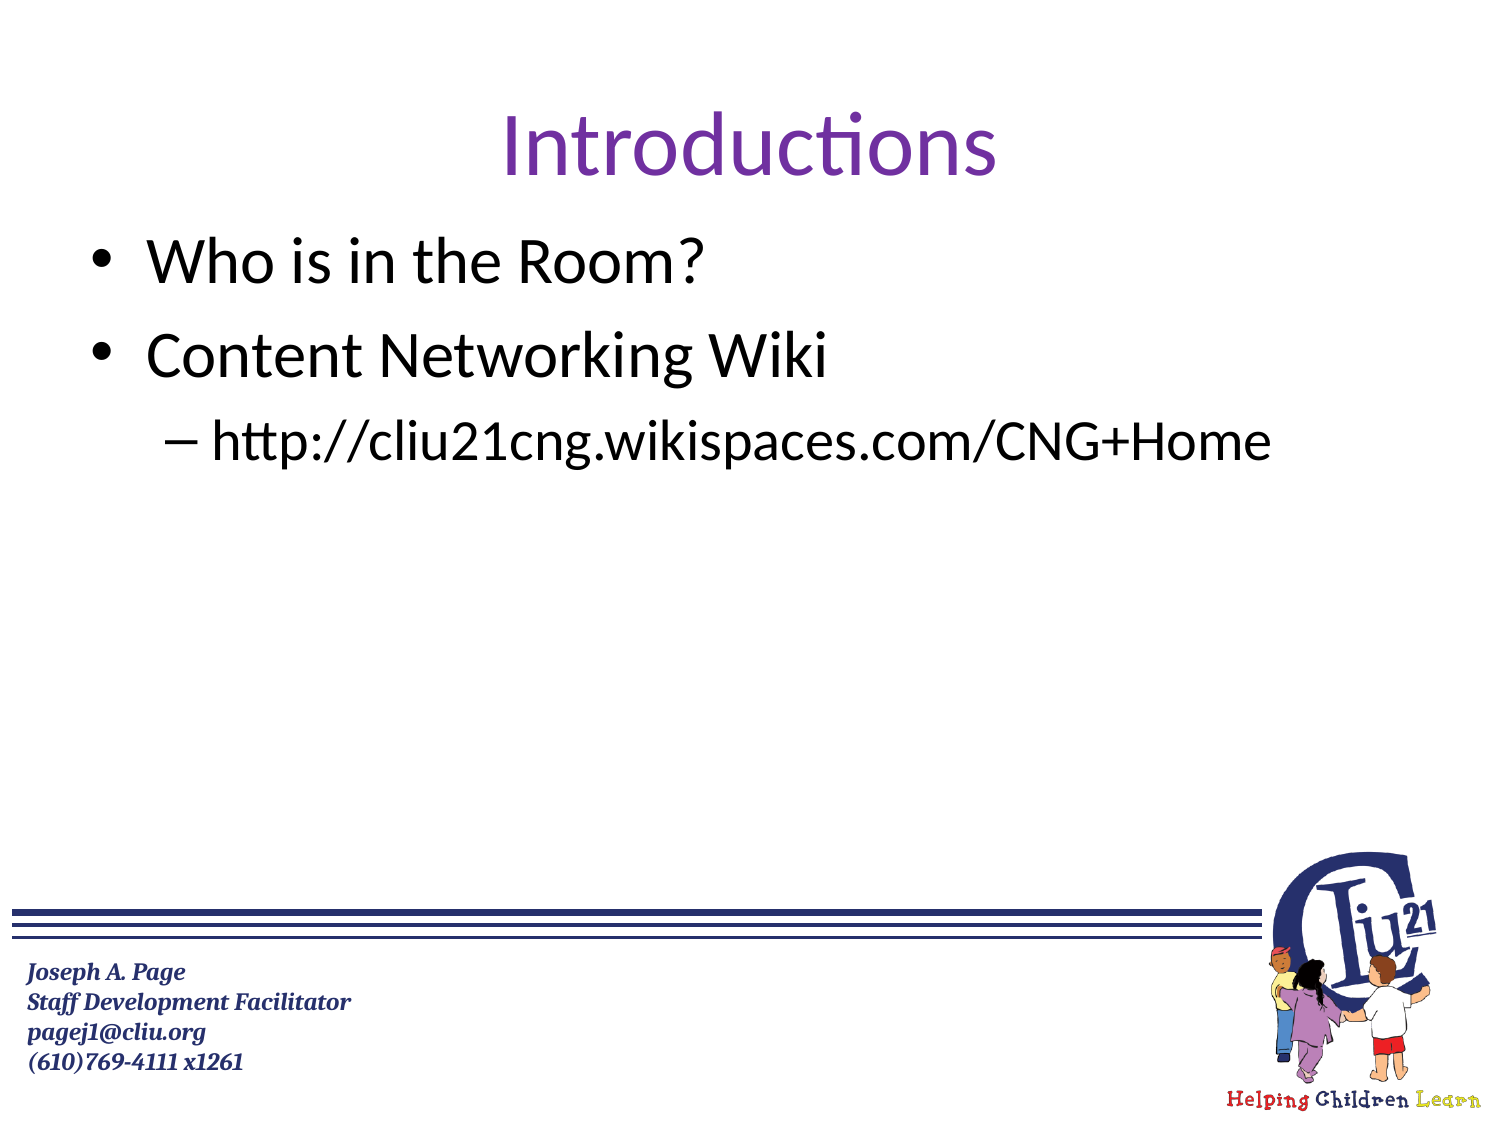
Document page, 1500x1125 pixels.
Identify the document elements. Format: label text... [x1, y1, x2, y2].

title Introductions [75, 45, 1425, 209]
list Who is in the Room? Content Networking Wiki http://cliu21cng.wikispaces.com/CNG+Home [75, 209, 1425, 835]
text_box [12, 837, 1500, 1121]
